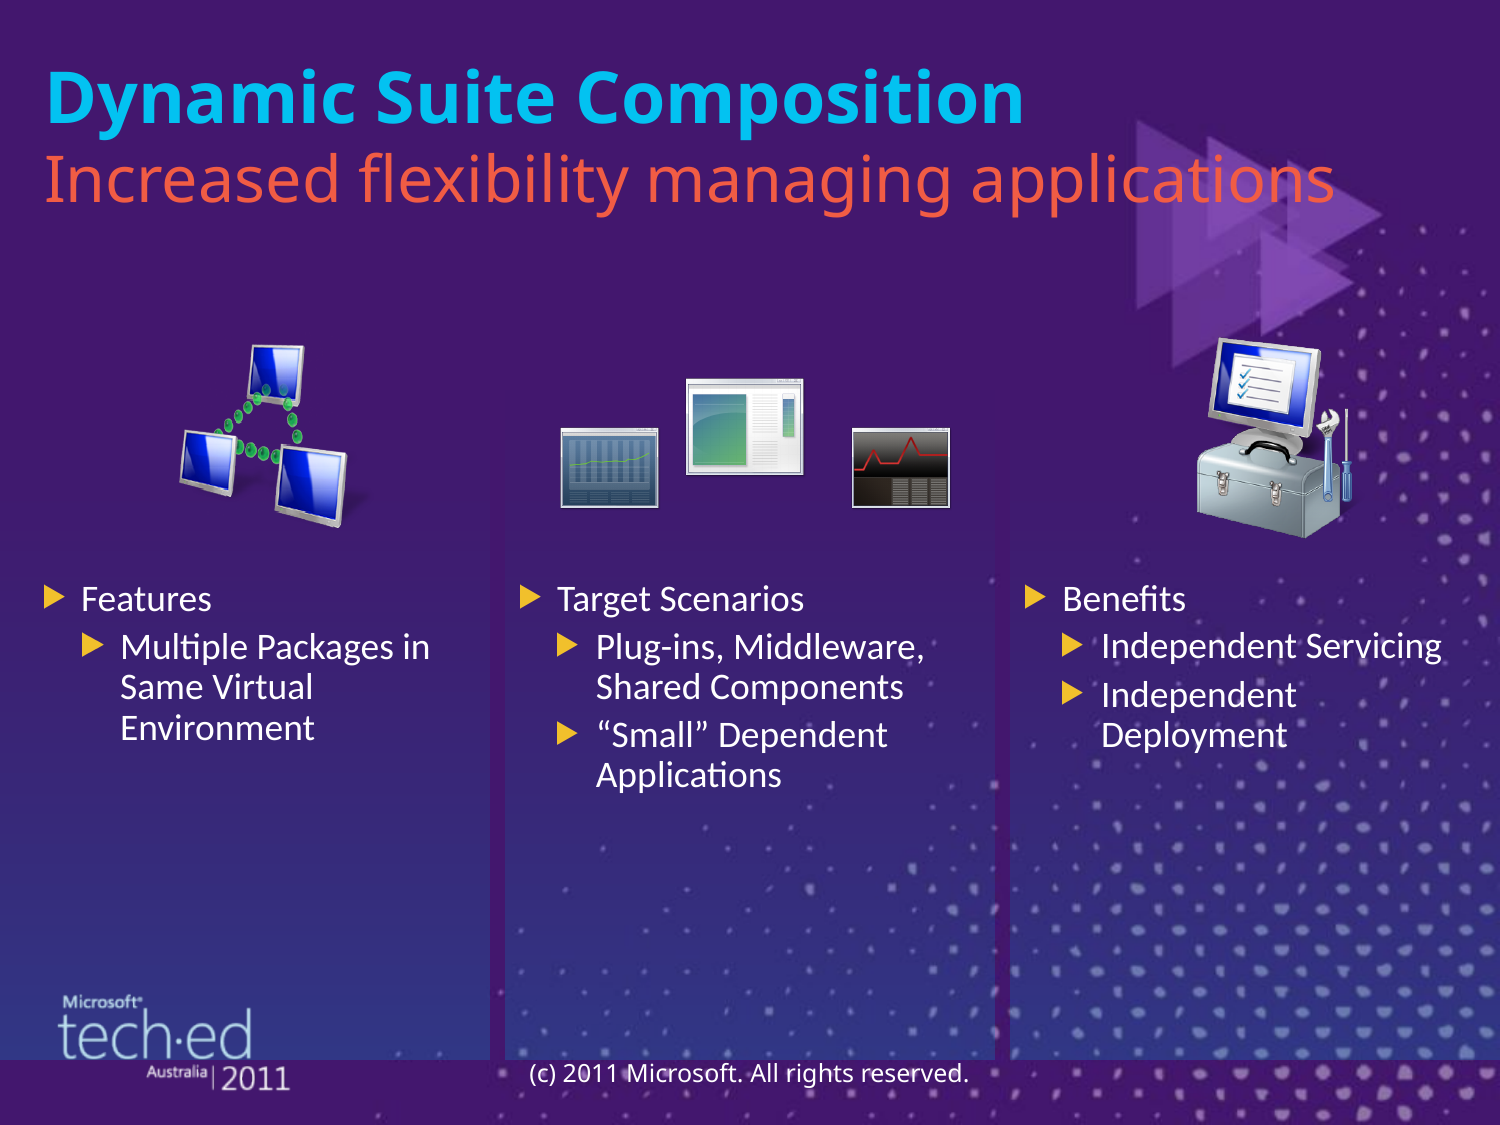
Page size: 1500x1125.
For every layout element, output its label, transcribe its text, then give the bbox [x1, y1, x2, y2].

footer (c) 2011 Microsoft. All rights reserved. [512, 1042, 988, 1103]
text_box [0, 384, 490, 1060]
picture [520, 584, 541, 609]
picture [1062, 632, 1083, 657]
text_box [505, 384, 995, 571]
picture [1062, 680, 1083, 705]
text_box Target Scenarios Plug-ins, Middleware, Shared Components “Small” Dependent Applications [505, 571, 1011, 804]
text_box [1010, 384, 1500, 1060]
picture [557, 632, 578, 657]
text_box [505, 804, 995, 1060]
picture [44, 584, 65, 609]
title Dynamic Suite Composition Increased flexibility managing applications [29, 42, 1402, 225]
text_box Benefits Independent Servicing Independent Deployment [1010, 571, 1499, 811]
picture [1025, 584, 1046, 609]
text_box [1186, 318, 1377, 550]
picture [0, 0, 1500, 1125]
picture [82, 632, 104, 657]
picture [851, 418, 952, 519]
picture [557, 721, 578, 745]
text_box Features Multiple Packages in Same Virtual Environment [29, 571, 490, 756]
picture [560, 418, 661, 519]
